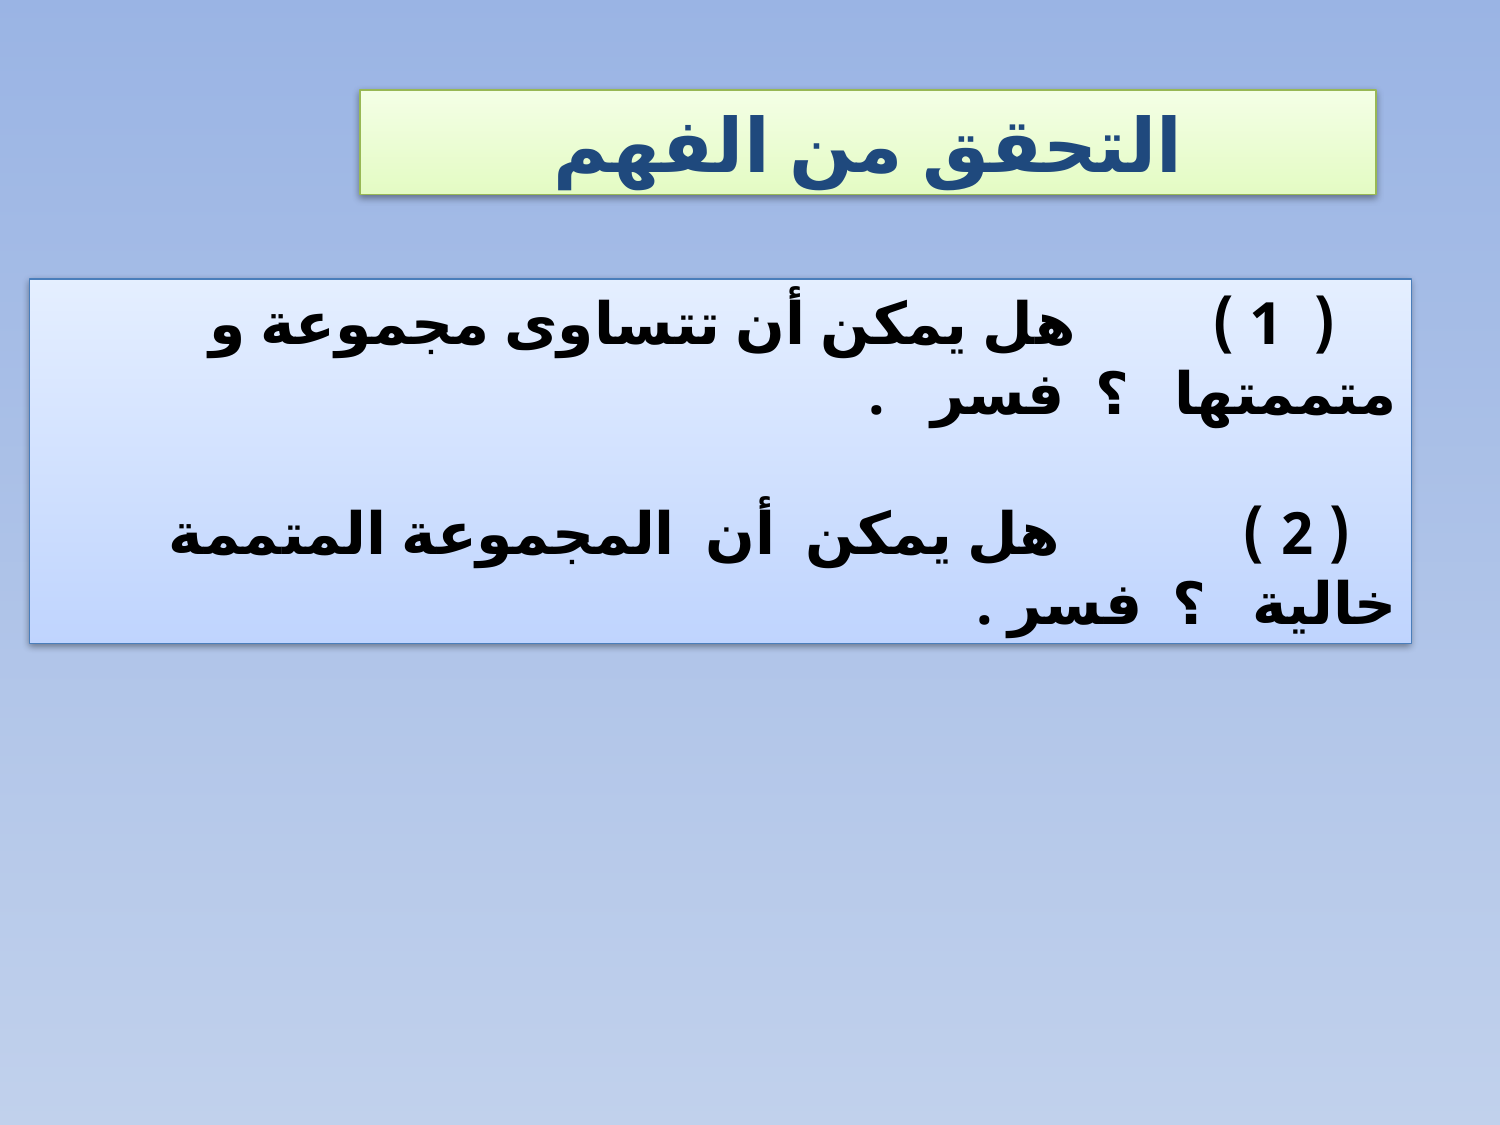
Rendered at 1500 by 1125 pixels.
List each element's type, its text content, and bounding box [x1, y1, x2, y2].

text_box التحقق من الفهم [359, 89, 1377, 195]
text_box ( 1 ) هل يمكن أن تتساوى مجموعة و متممتها ؟ فسر . ( 2 ) هل يمكن أن المجموعة المتممة خالية ؟ فسر . [29, 278, 1412, 644]
